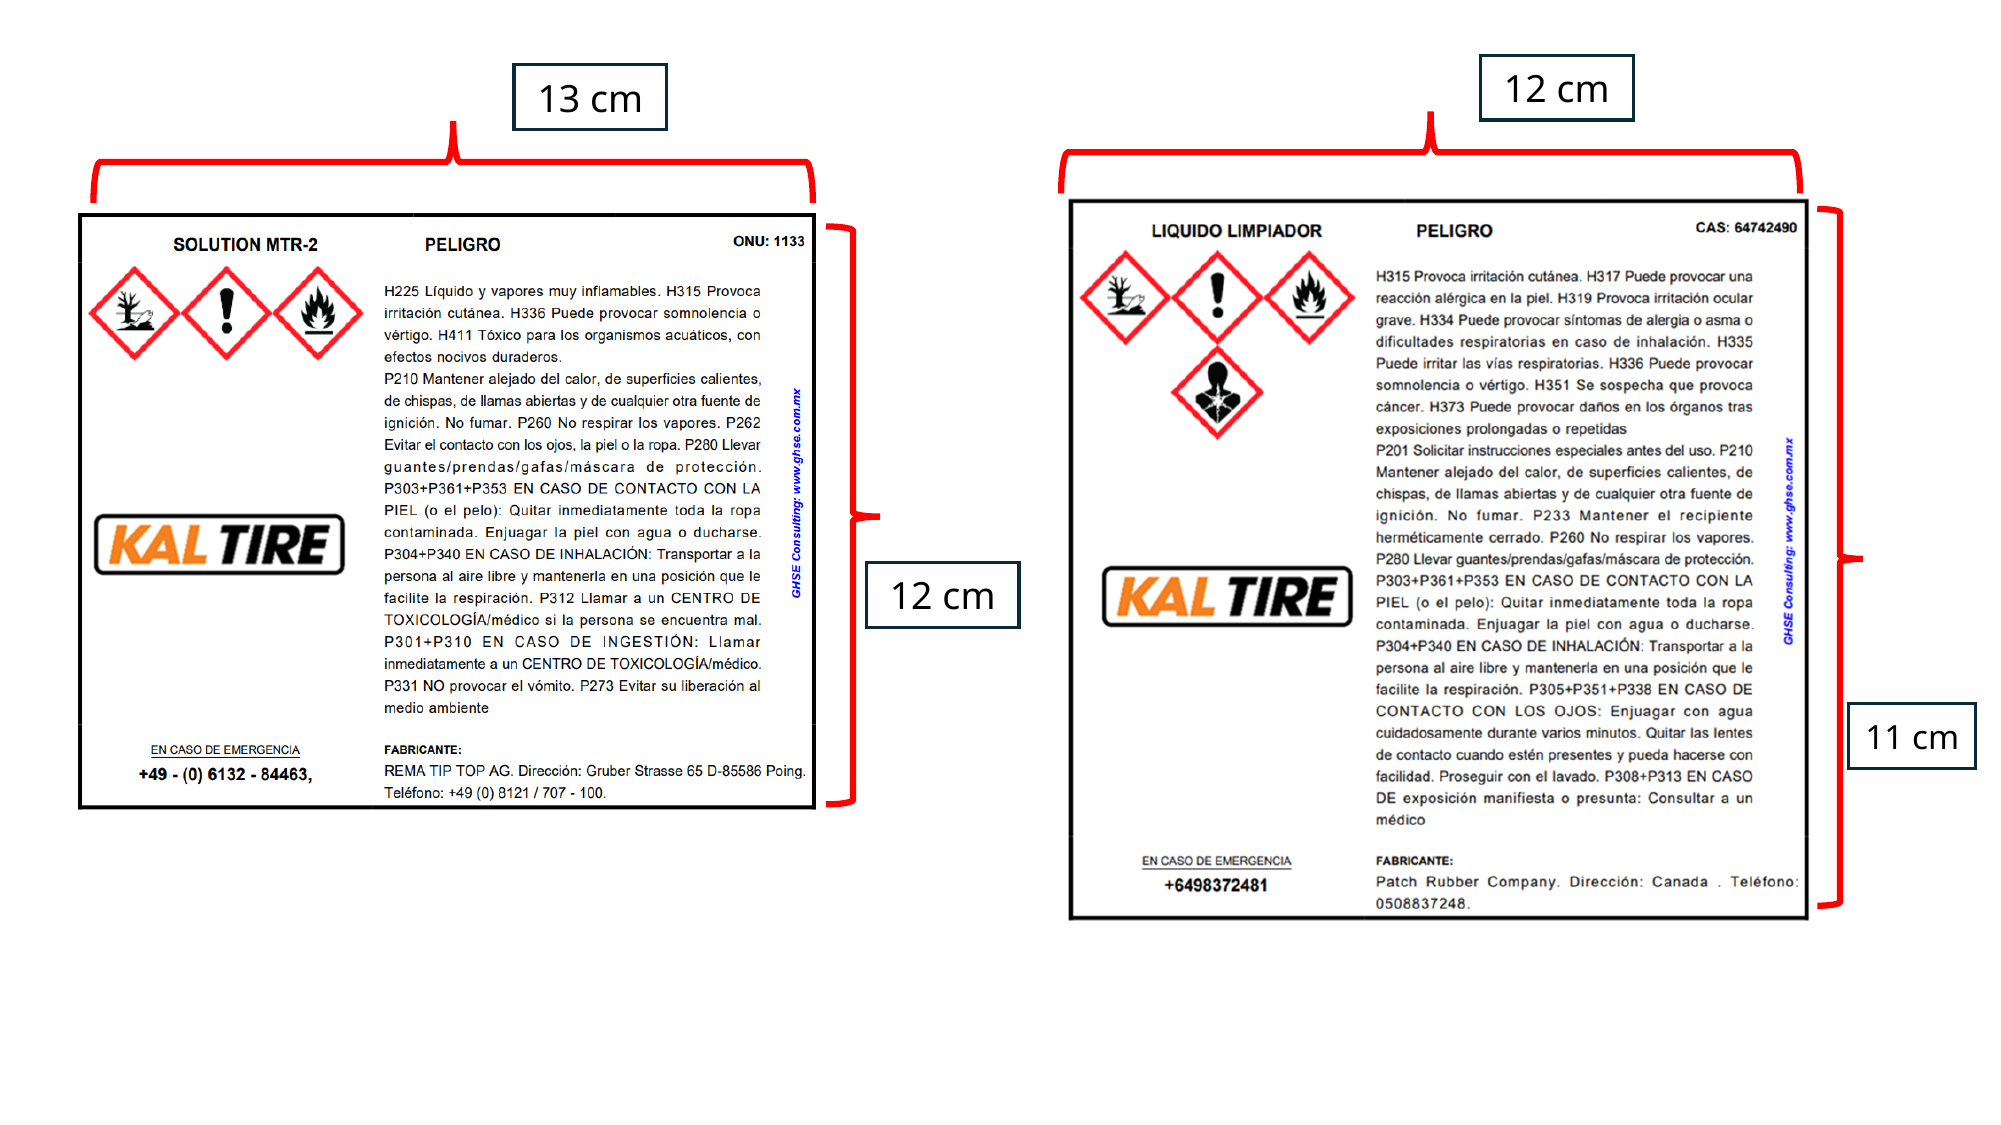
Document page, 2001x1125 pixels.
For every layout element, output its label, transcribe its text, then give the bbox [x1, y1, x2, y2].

text_box 13 cm [512, 63, 668, 131]
text_box [1822, 207, 1863, 908]
text_box [91, 120, 815, 202]
text_box 11 cm [1847, 702, 1977, 770]
text_box [1059, 111, 1802, 194]
text_box 12 cm [865, 561, 1021, 629]
text_box 12 cm [1479, 54, 1635, 122]
picture [68, 202, 838, 829]
text_box [838, 225, 881, 806]
picture [1060, 192, 1822, 933]
